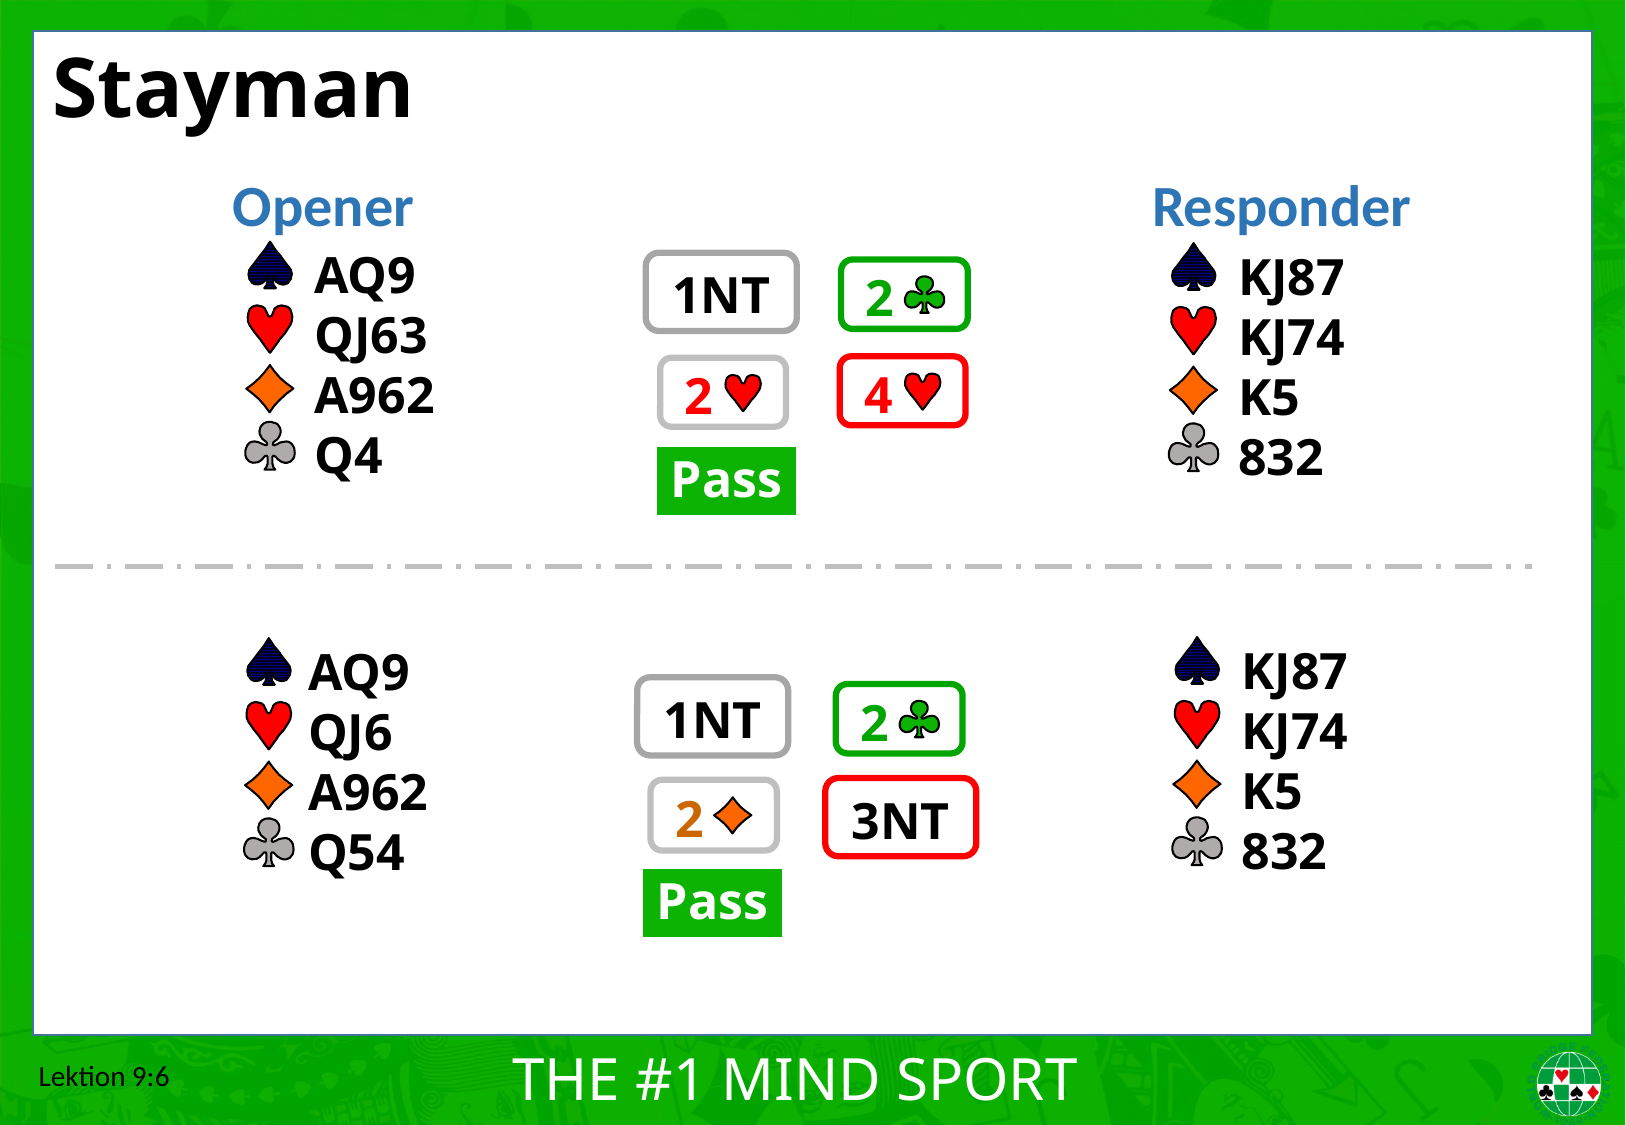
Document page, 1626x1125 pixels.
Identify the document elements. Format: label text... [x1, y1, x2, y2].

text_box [1168, 237, 1370, 496]
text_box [245, 236, 460, 495]
text_box 1NT [636, 676, 790, 757]
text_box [839, 356, 966, 426]
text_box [244, 633, 449, 891]
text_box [1172, 631, 1374, 890]
text_box Pass [657, 447, 796, 515]
text_box 1NT [644, 251, 798, 332]
text_box Opener [217, 160, 429, 246]
text_box Responder [1137, 160, 1427, 246]
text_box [650, 779, 777, 851]
text_box 3NT [824, 776, 978, 858]
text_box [841, 259, 968, 329]
picture [0, 0, 1626, 1125]
text_box Pass [643, 869, 782, 937]
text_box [660, 357, 786, 427]
title Stayman [37, 38, 1554, 144]
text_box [835, 684, 963, 754]
